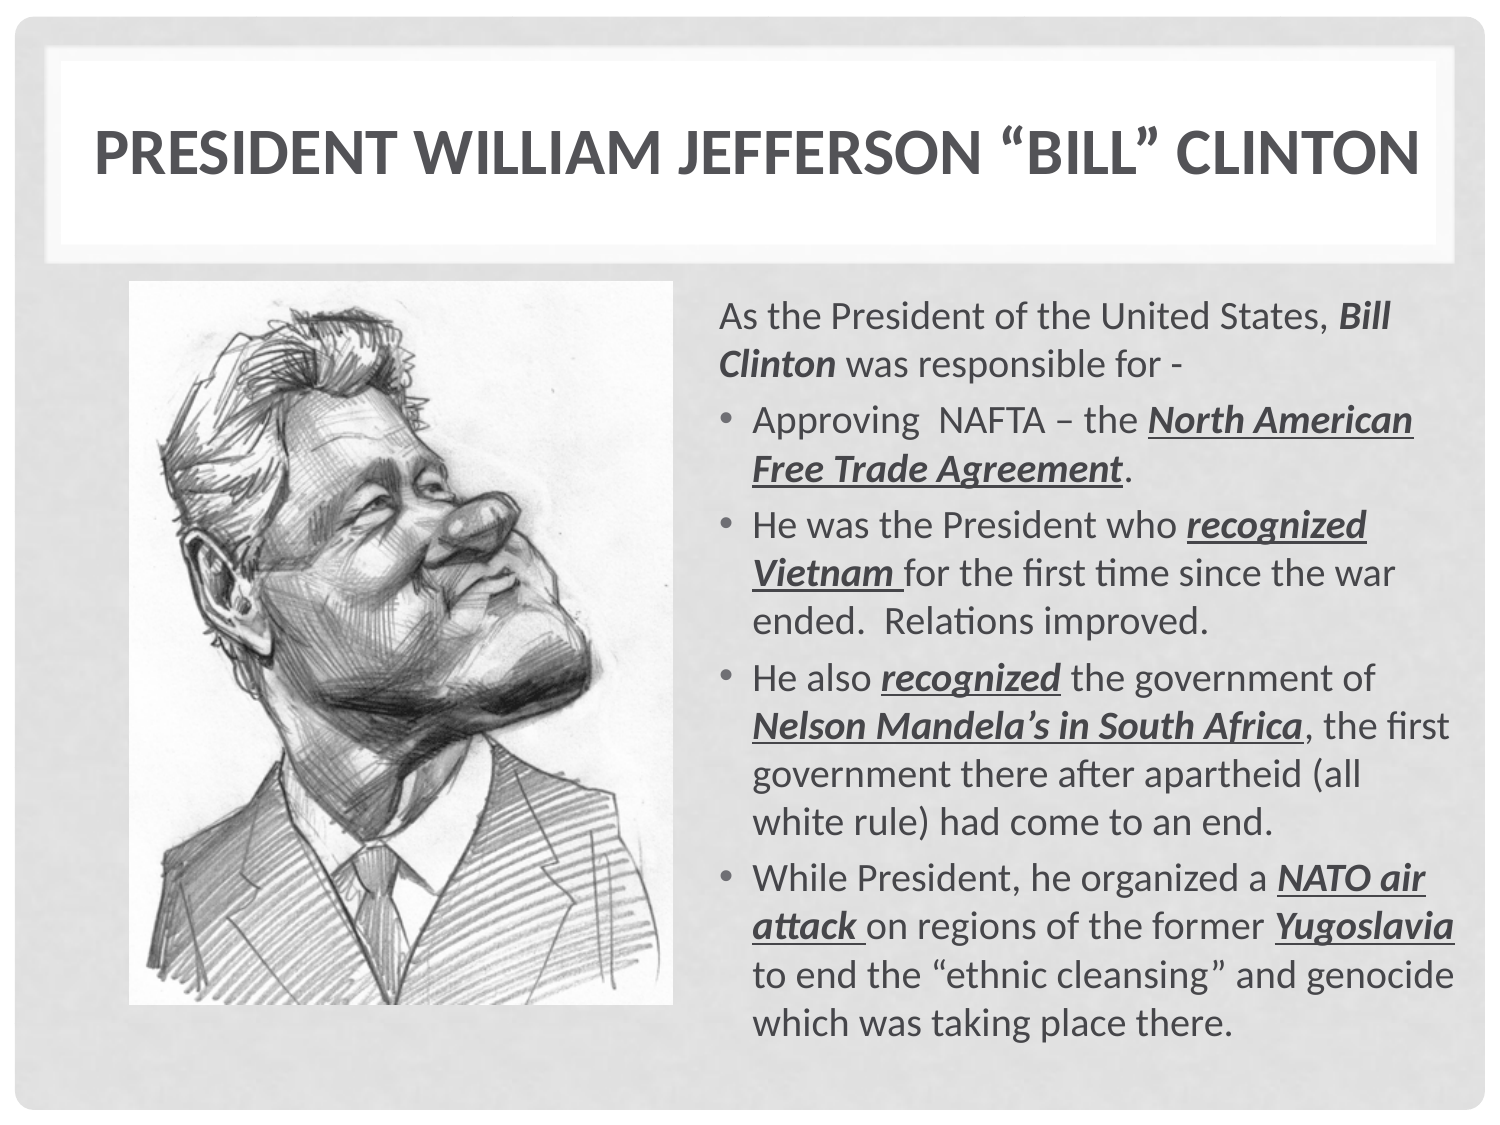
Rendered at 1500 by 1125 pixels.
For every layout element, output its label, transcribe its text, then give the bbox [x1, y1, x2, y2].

list As the President of the United States, Bill Clinton was responsible for - Approving NAFTA – the North American Free Trade Agreement. He was the President who recognized Vietnam for the first time since the war ended. Relations improved. He also recognized the government of Nelson Mandela’s in South Africa, the first government there after apartheid (all white rule) had come to an end. While President, he organized a NATO air attack on regions of the former Yugoslavia to end the “ethnic cleansing” and genocide which was taking place there. [687, 281, 1475, 1100]
title PRESIDENT William Jefferson “BILL” Clinton [75, 62, 1443, 233]
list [128, 281, 674, 1006]
